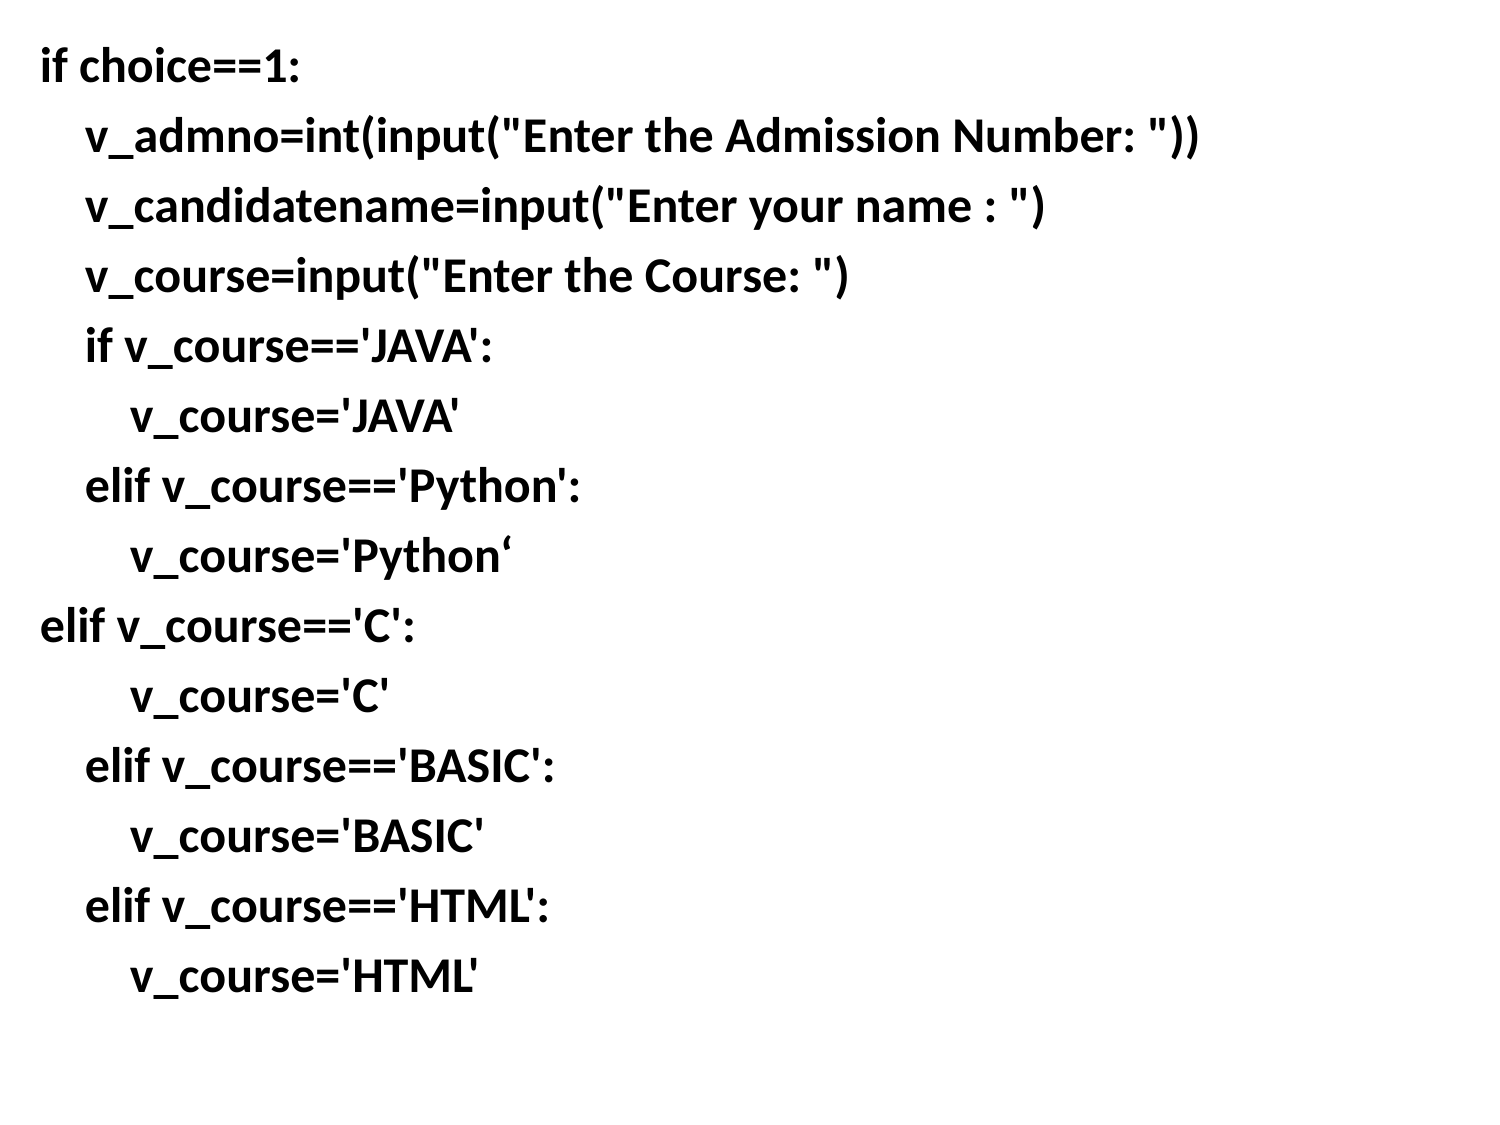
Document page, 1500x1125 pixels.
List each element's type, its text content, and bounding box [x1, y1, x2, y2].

subtitle if choice==1: v_admno=int(input("Enter the Admission Number: ")) v_candidatename=input("Enter your name : ") v_course=input("Enter the Course: ") if v_course=='JAVA': v_course='JAVA' elif v_course=='Python': v_course='Python‘ elif v_course=='C': v_course='C' elif v_course=='BASIC': v_course='BASIC' elif v_course=='HTML': v_course='HTML' [24, 24, 1475, 1075]
